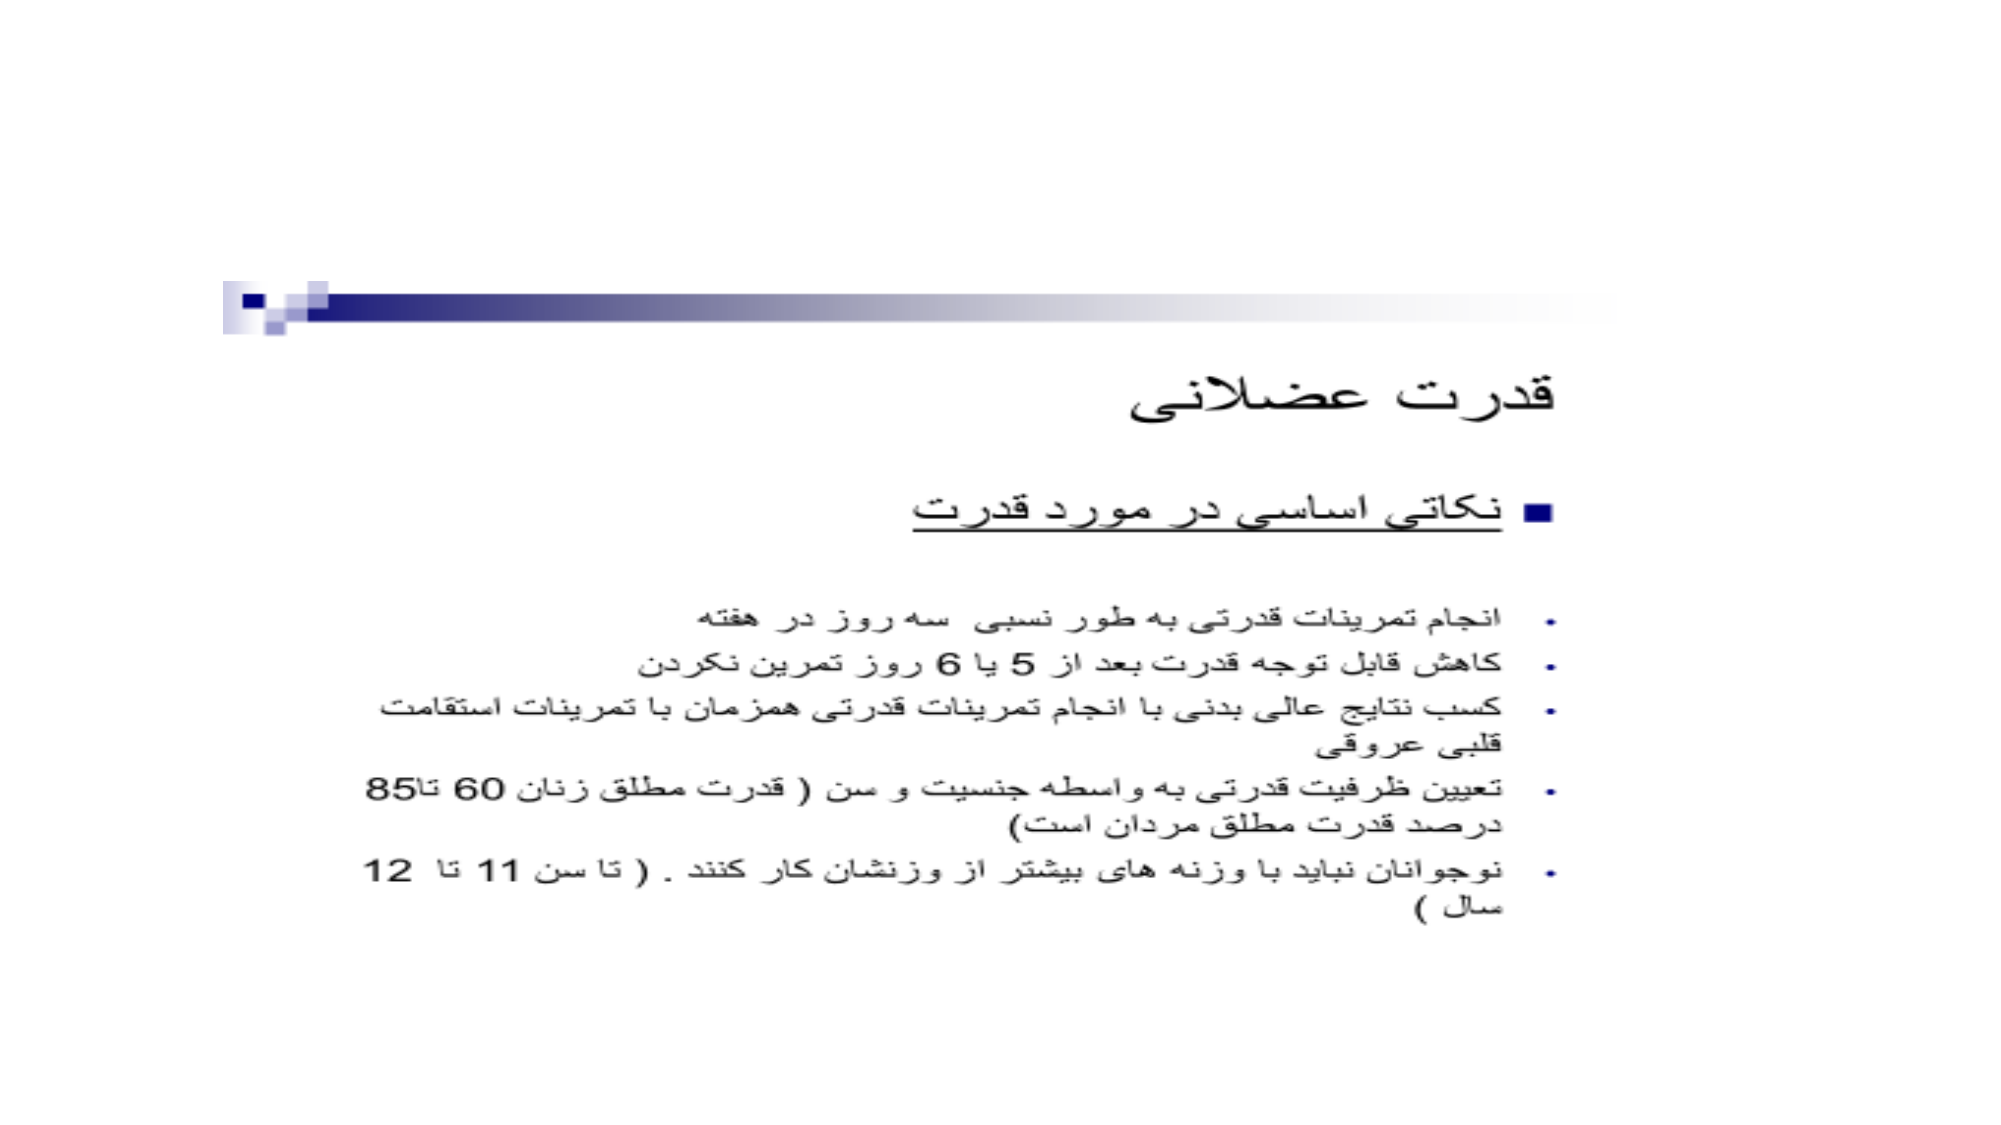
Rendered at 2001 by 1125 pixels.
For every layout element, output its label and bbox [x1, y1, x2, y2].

picture [223, 281, 1640, 972]
